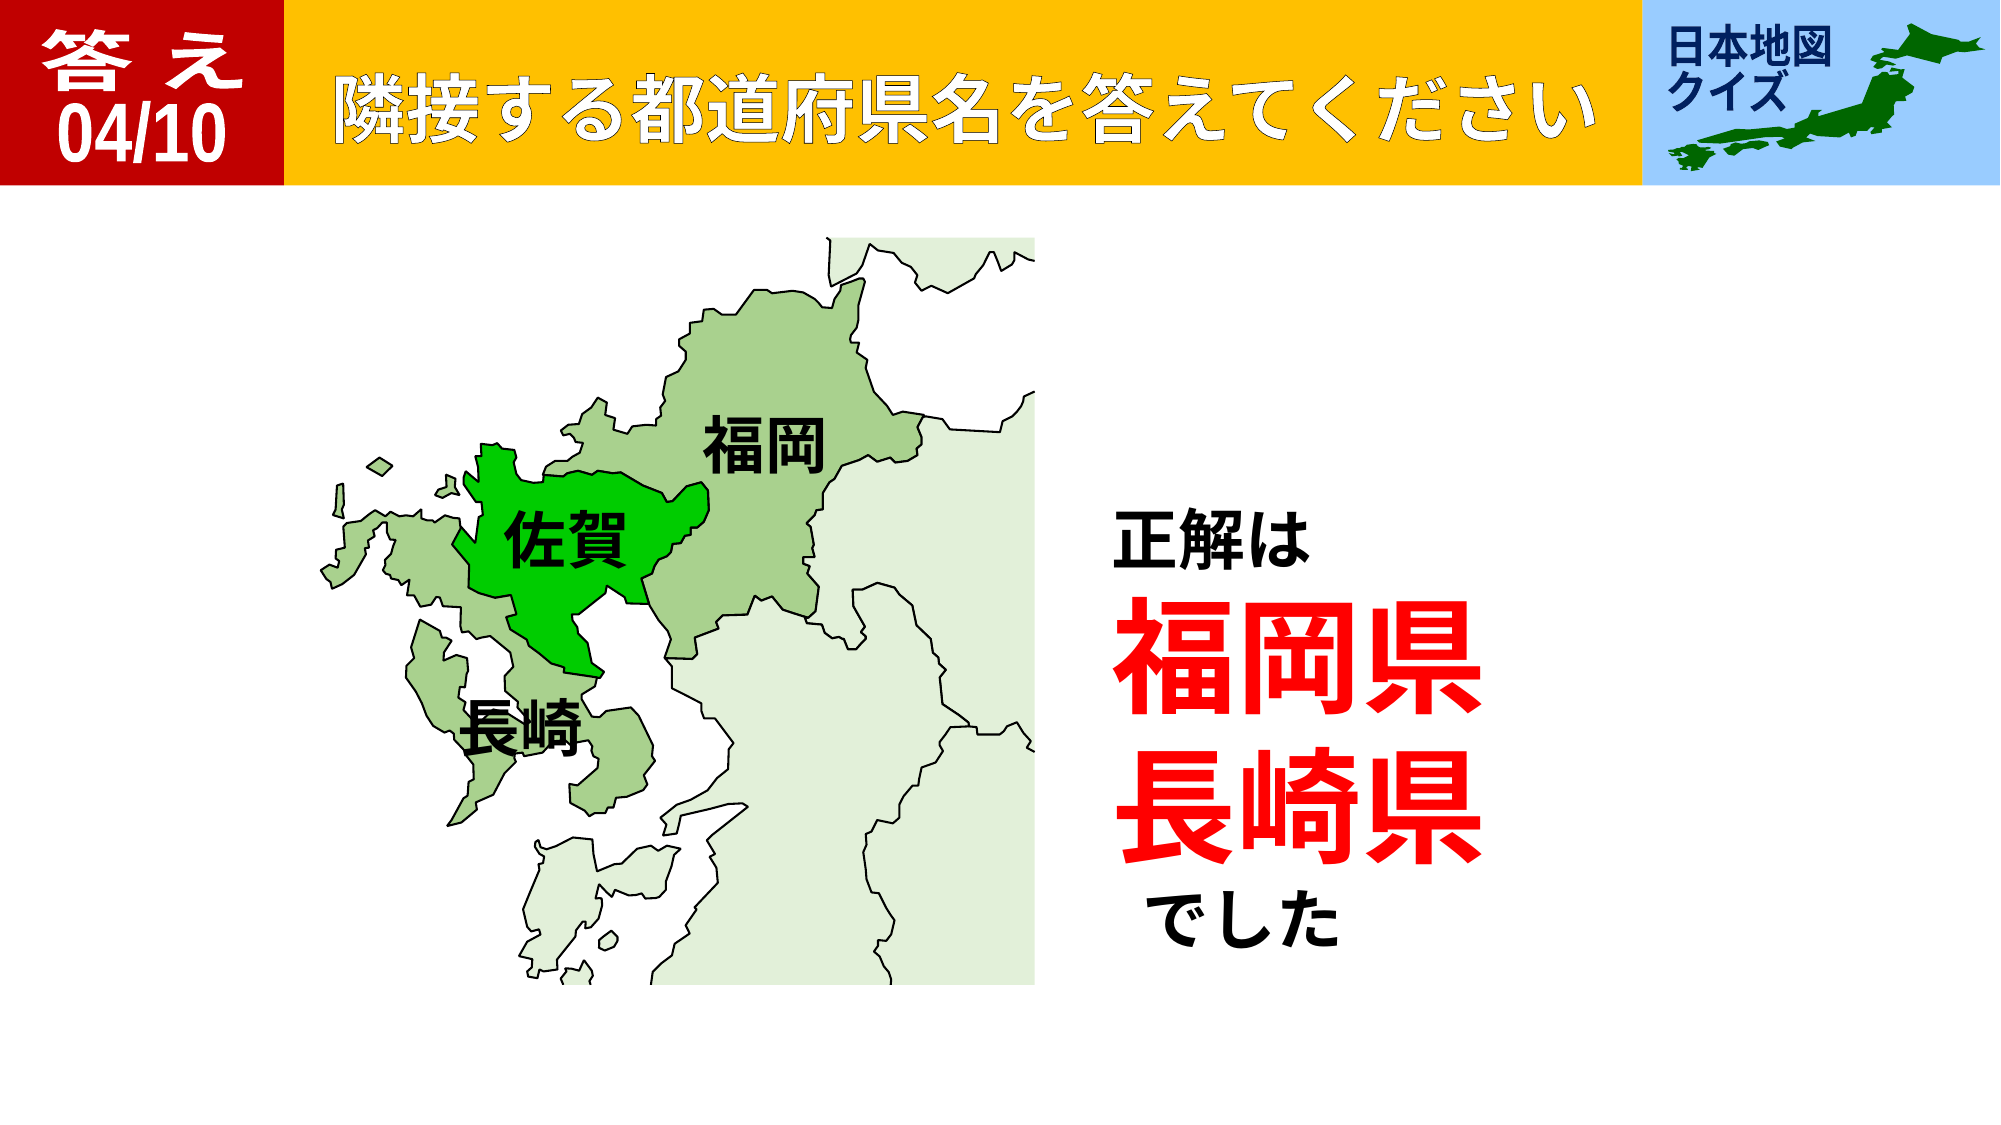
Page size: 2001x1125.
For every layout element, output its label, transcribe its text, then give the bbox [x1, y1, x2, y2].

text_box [320, 237, 1035, 985]
text_box 正解は 福岡県 長崎県 でした [1096, 490, 1502, 966]
